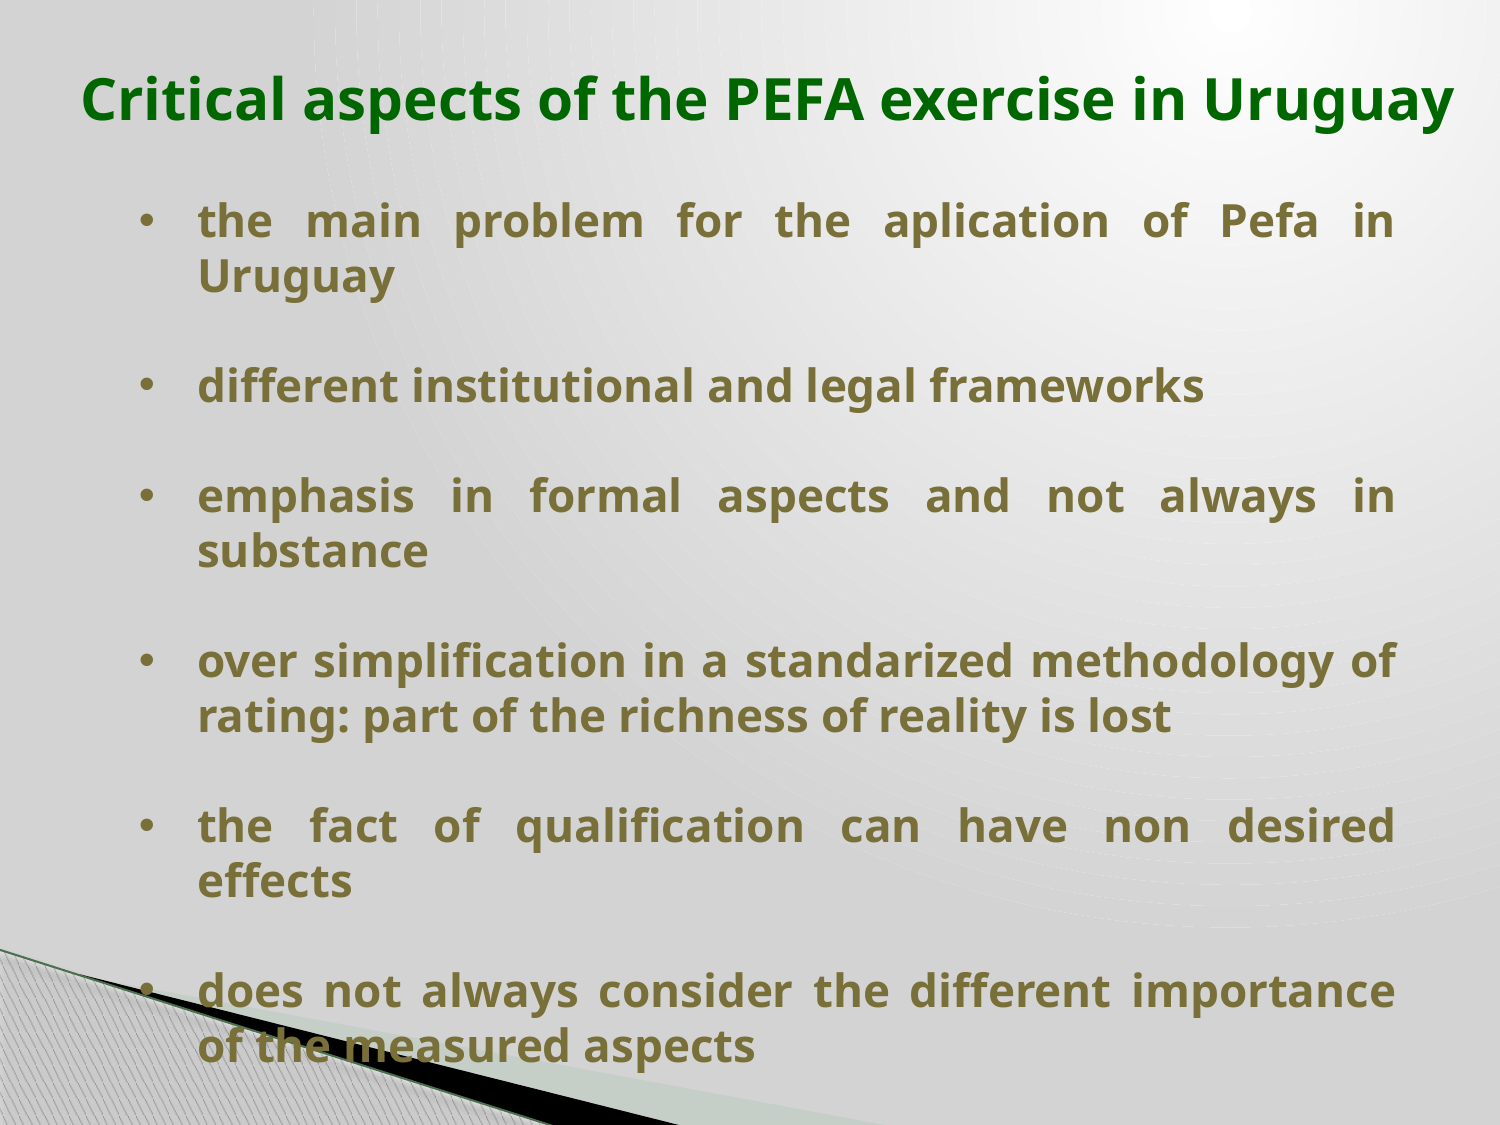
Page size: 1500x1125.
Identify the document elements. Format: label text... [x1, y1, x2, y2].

text_box Critical aspects of the PEFA exercise in Uruguay [53, 54, 1483, 161]
text_box the main problem for the aplication of Pefa in Uruguay different institutional and legal frameworks emphasis in formal aspects and not always in substance over simplification in a standarized methodology of rating: part of the richness of reality is lost the fact of qualification can have non desired effects does not always consider the different importance of the measured aspects [123, 184, 1412, 1035]
